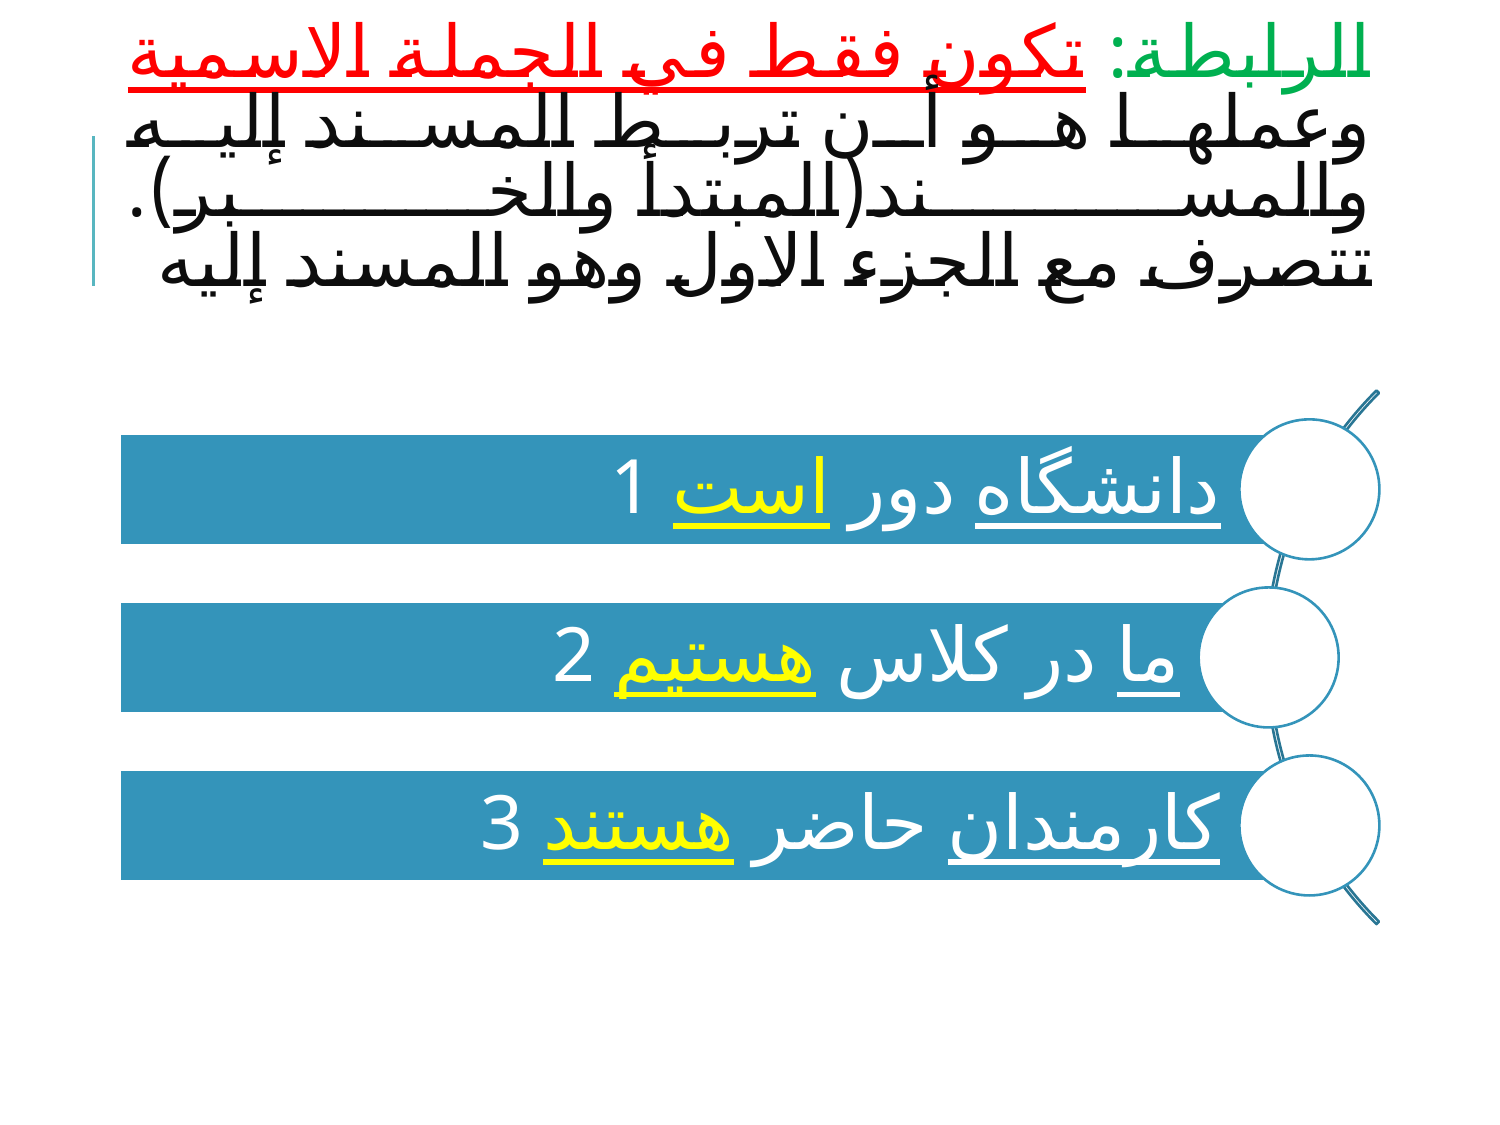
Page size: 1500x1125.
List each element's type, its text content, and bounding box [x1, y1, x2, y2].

title الرابطة: تكون فقط في الجملة الاسمية وعملها هو أن تربط المسند إليه والمسند(المبتدأ والخبر). تتصرف مع الجزء الاول وهو المسند إليه [112, 12, 1388, 311]
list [112, 377, 1388, 938]
